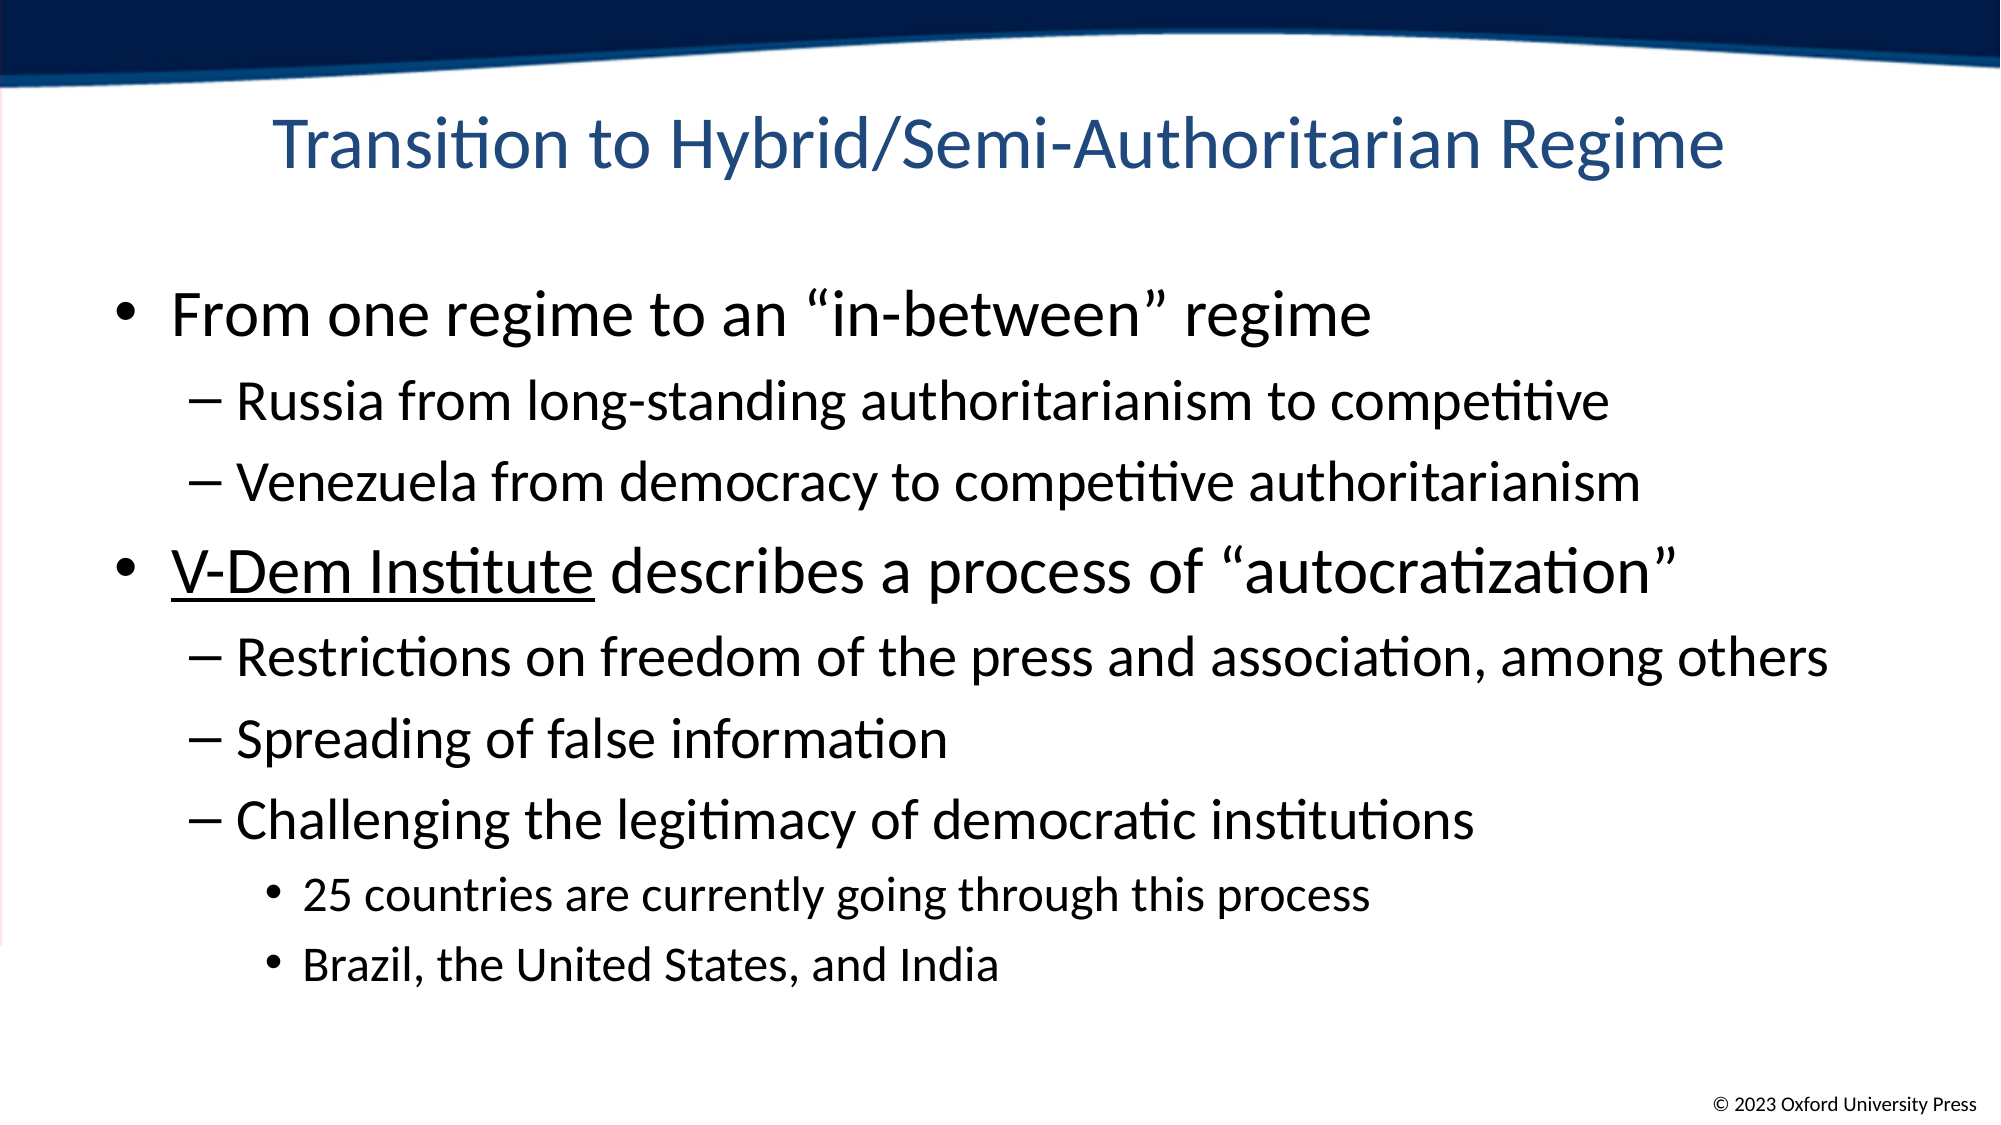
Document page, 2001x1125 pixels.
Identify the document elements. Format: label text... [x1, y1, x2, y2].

title Transition to Hybrid/Semi-Authoritarian Regime [99, 45, 1900, 233]
list From one regime to an “in-between” regime Russia from long-standing authoritarianism to competitive Venezuela from democracy to competitive authoritarianism V-Dem Institute describes a process of “autocratization” Restrictions on freedom of the press and association, among others Spreading of false information Challenging the legitimacy of democratic institutions 25 countries are currently going through this process Brazil, the United States, and India [99, 262, 1900, 1005]
picture [0, 0, 2000, 1125]
